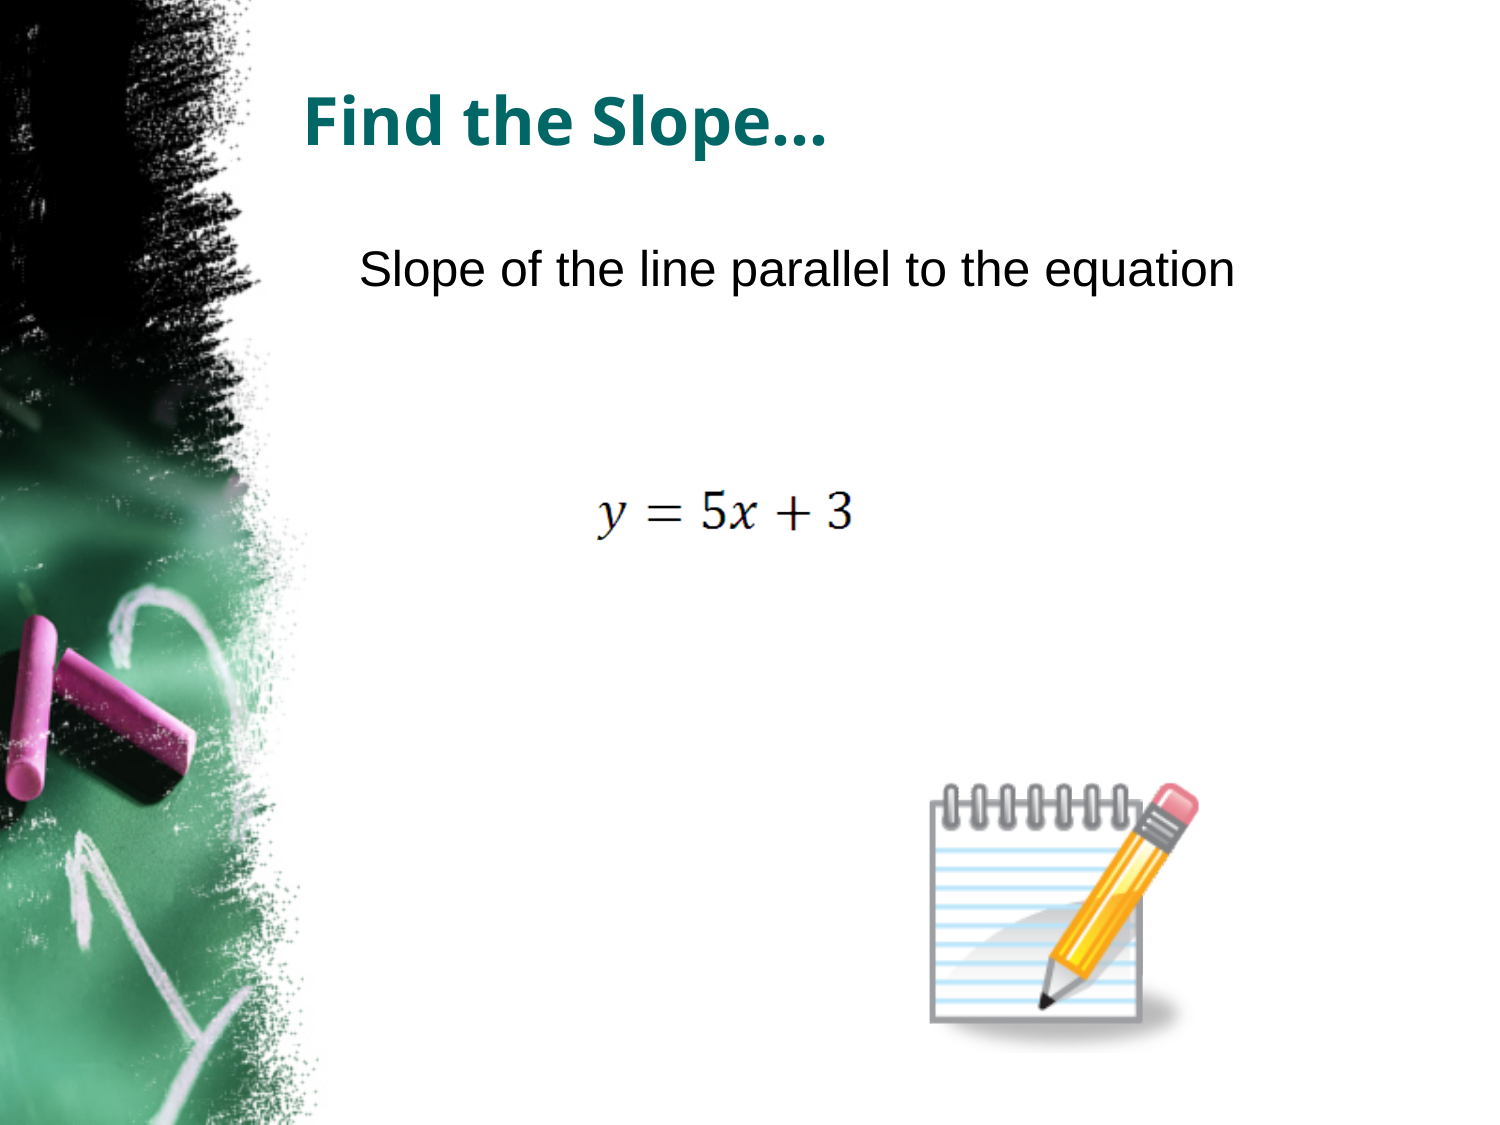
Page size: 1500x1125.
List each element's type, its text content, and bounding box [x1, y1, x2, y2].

picture [0, 1, 1500, 1125]
list Slope of the line parallel to the equation [287, 228, 1438, 980]
title Find the Slope… [287, 49, 1438, 188]
